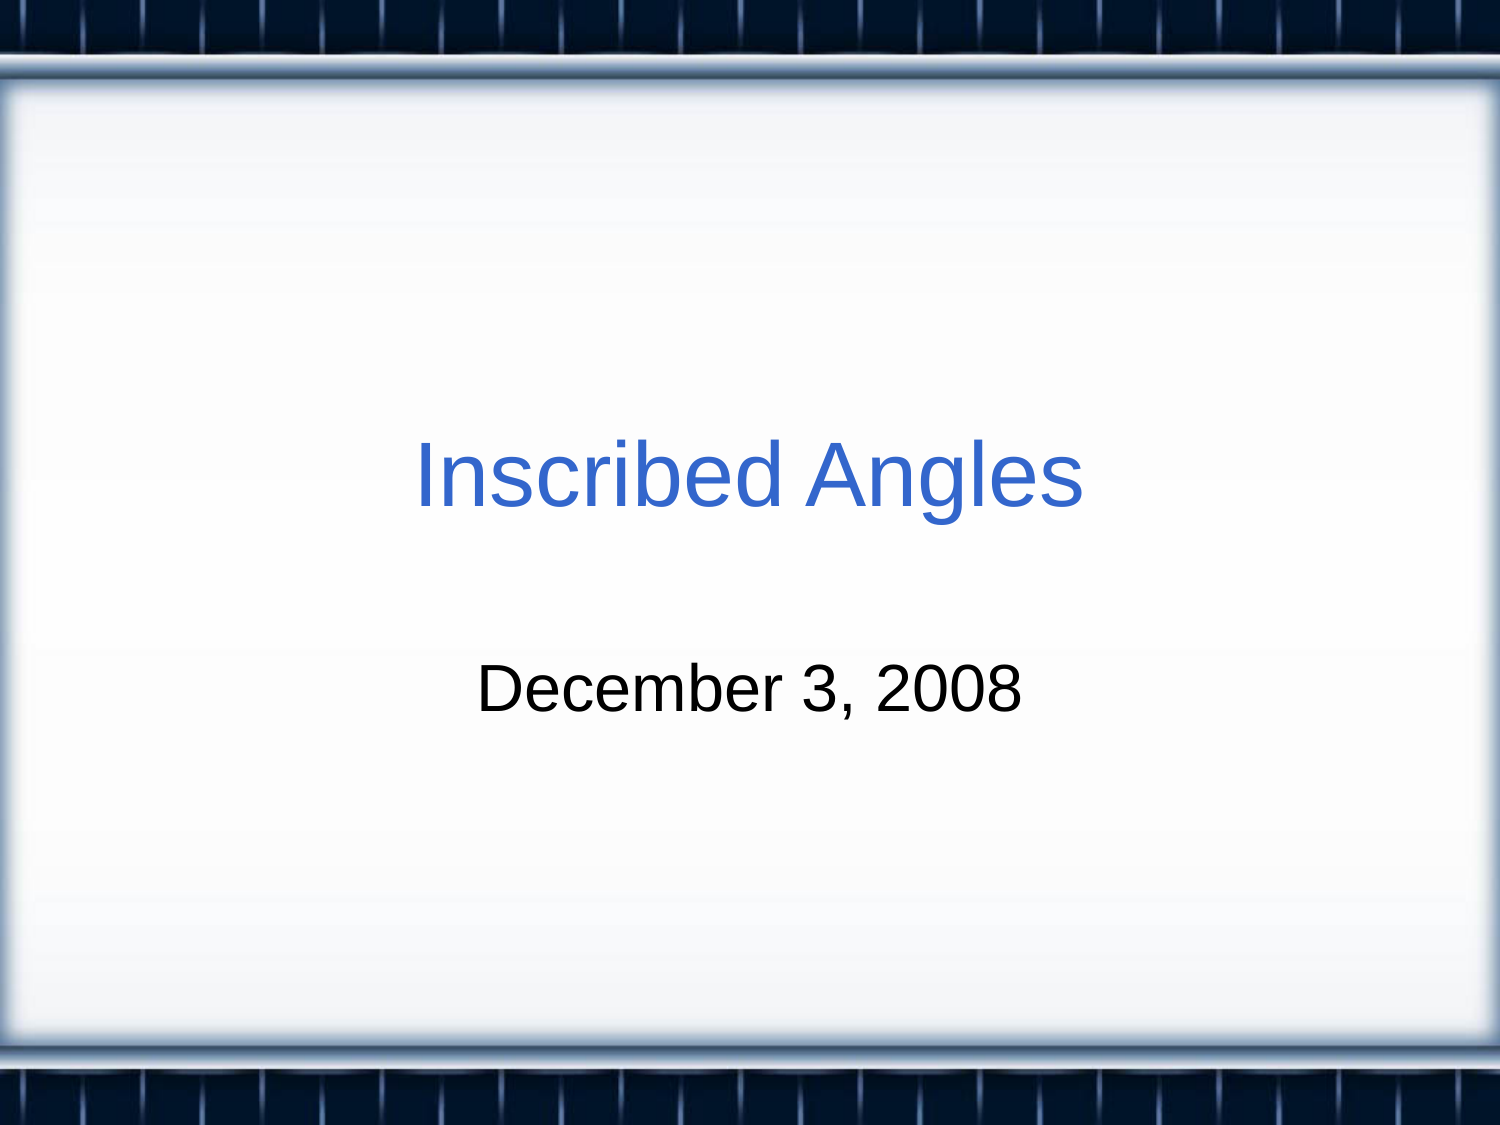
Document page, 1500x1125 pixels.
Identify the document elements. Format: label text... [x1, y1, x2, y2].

picture [0, 0, 1500, 1125]
subtitle December 3, 2008 [224, 637, 1276, 926]
title Inscribed Angles [112, 349, 1388, 591]
